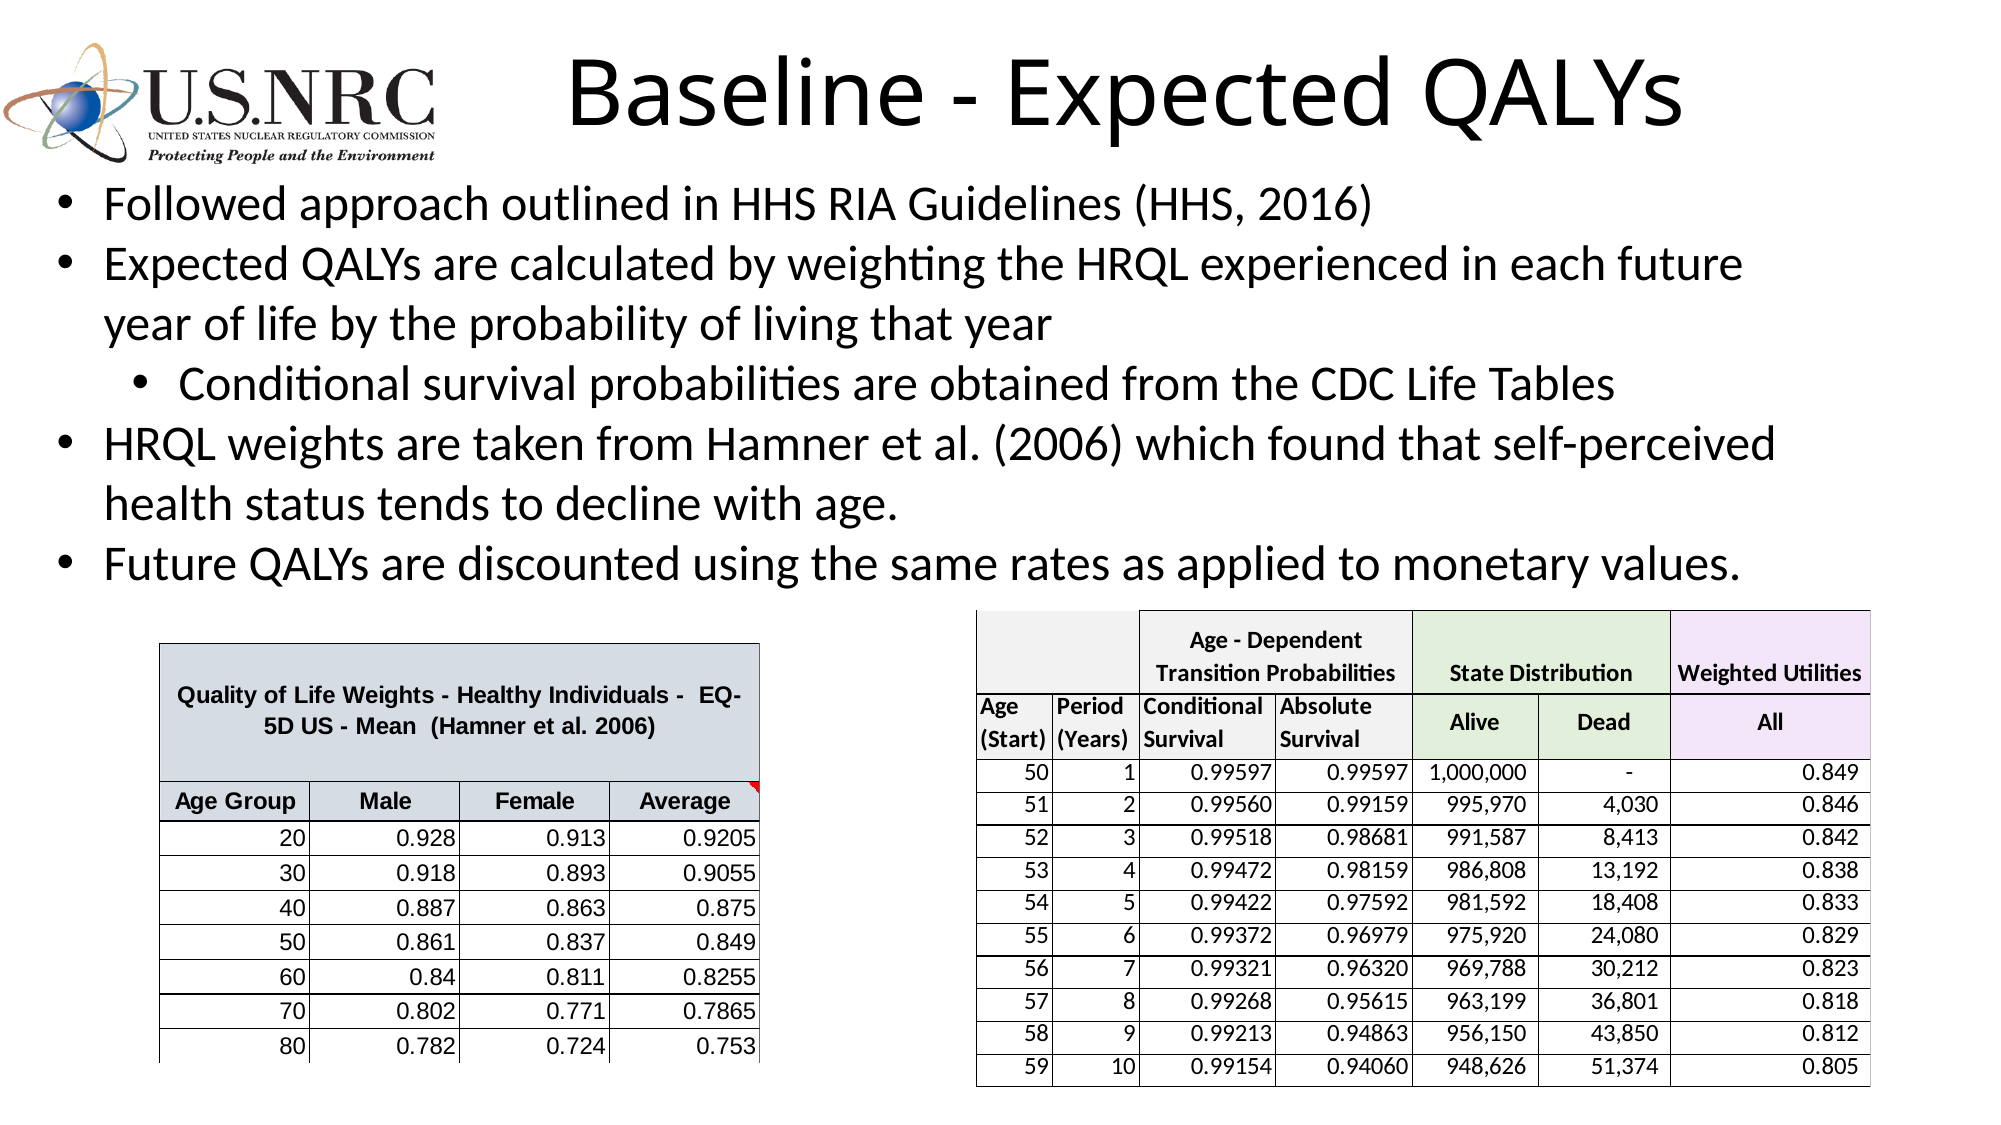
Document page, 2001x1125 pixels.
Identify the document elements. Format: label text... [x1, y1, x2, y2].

text_box Followed approach outlined in HHS RIA Guidelines (HHS, 2016) Expected QALYs are calculated by weighting the HRQL experienced in each future year of life by the probability of living that year Conditional survival probabilities are obtained from the CDC Life Tables HRQL weights are taken from Hamner et al. (2006) which found that self-perceived health status tends to decline with age. Future QALYs are discounted using the same rates as applied to monetary values. [41, 163, 1810, 689]
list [975, 610, 1872, 1088]
picture [0, 38, 438, 168]
title Baseline - Expected QALYs [549, 13, 1825, 178]
picture [159, 642, 761, 1064]
